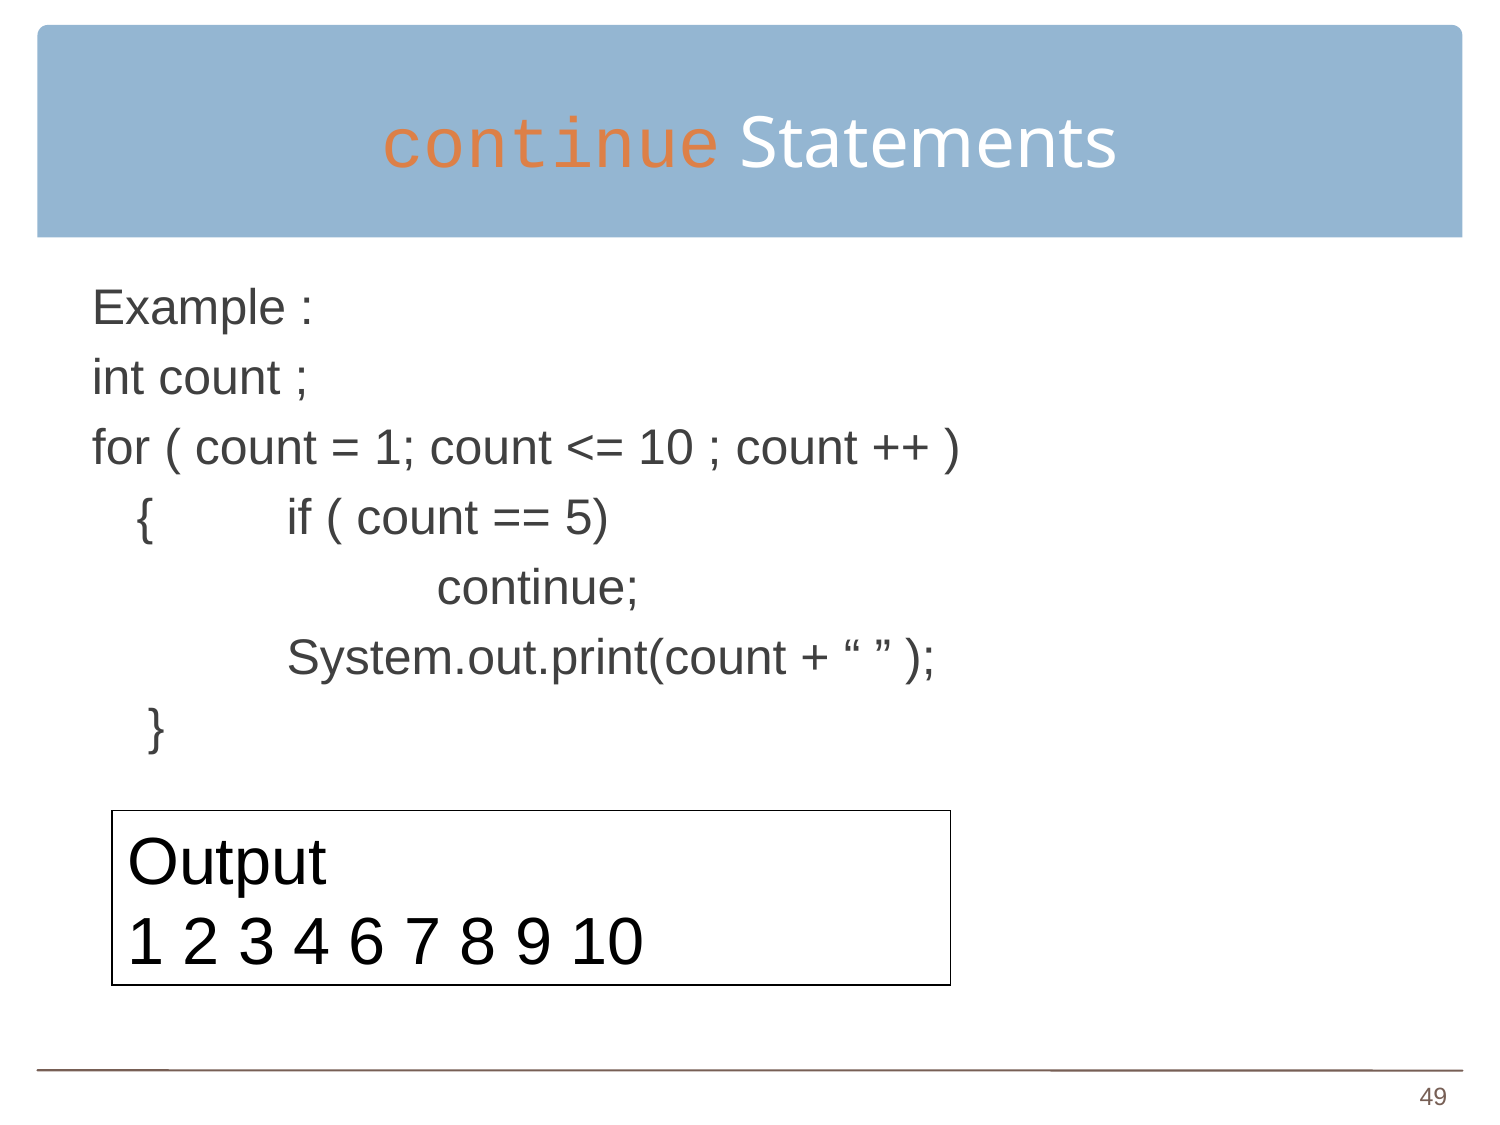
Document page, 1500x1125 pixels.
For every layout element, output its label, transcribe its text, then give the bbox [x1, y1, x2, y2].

slide_number 49 [1112, 1069, 1463, 1123]
text_box Output 1 2 3 4 6 7 8 9 10 [112, 810, 951, 986]
title continue Statements [49, 44, 1451, 233]
list Example : int count ; for ( count = 1; count <= 10 ; count ++ ) { if ( count == 5) continue; System.out.print(count + “ ” ); } [76, 266, 1428, 1010]
